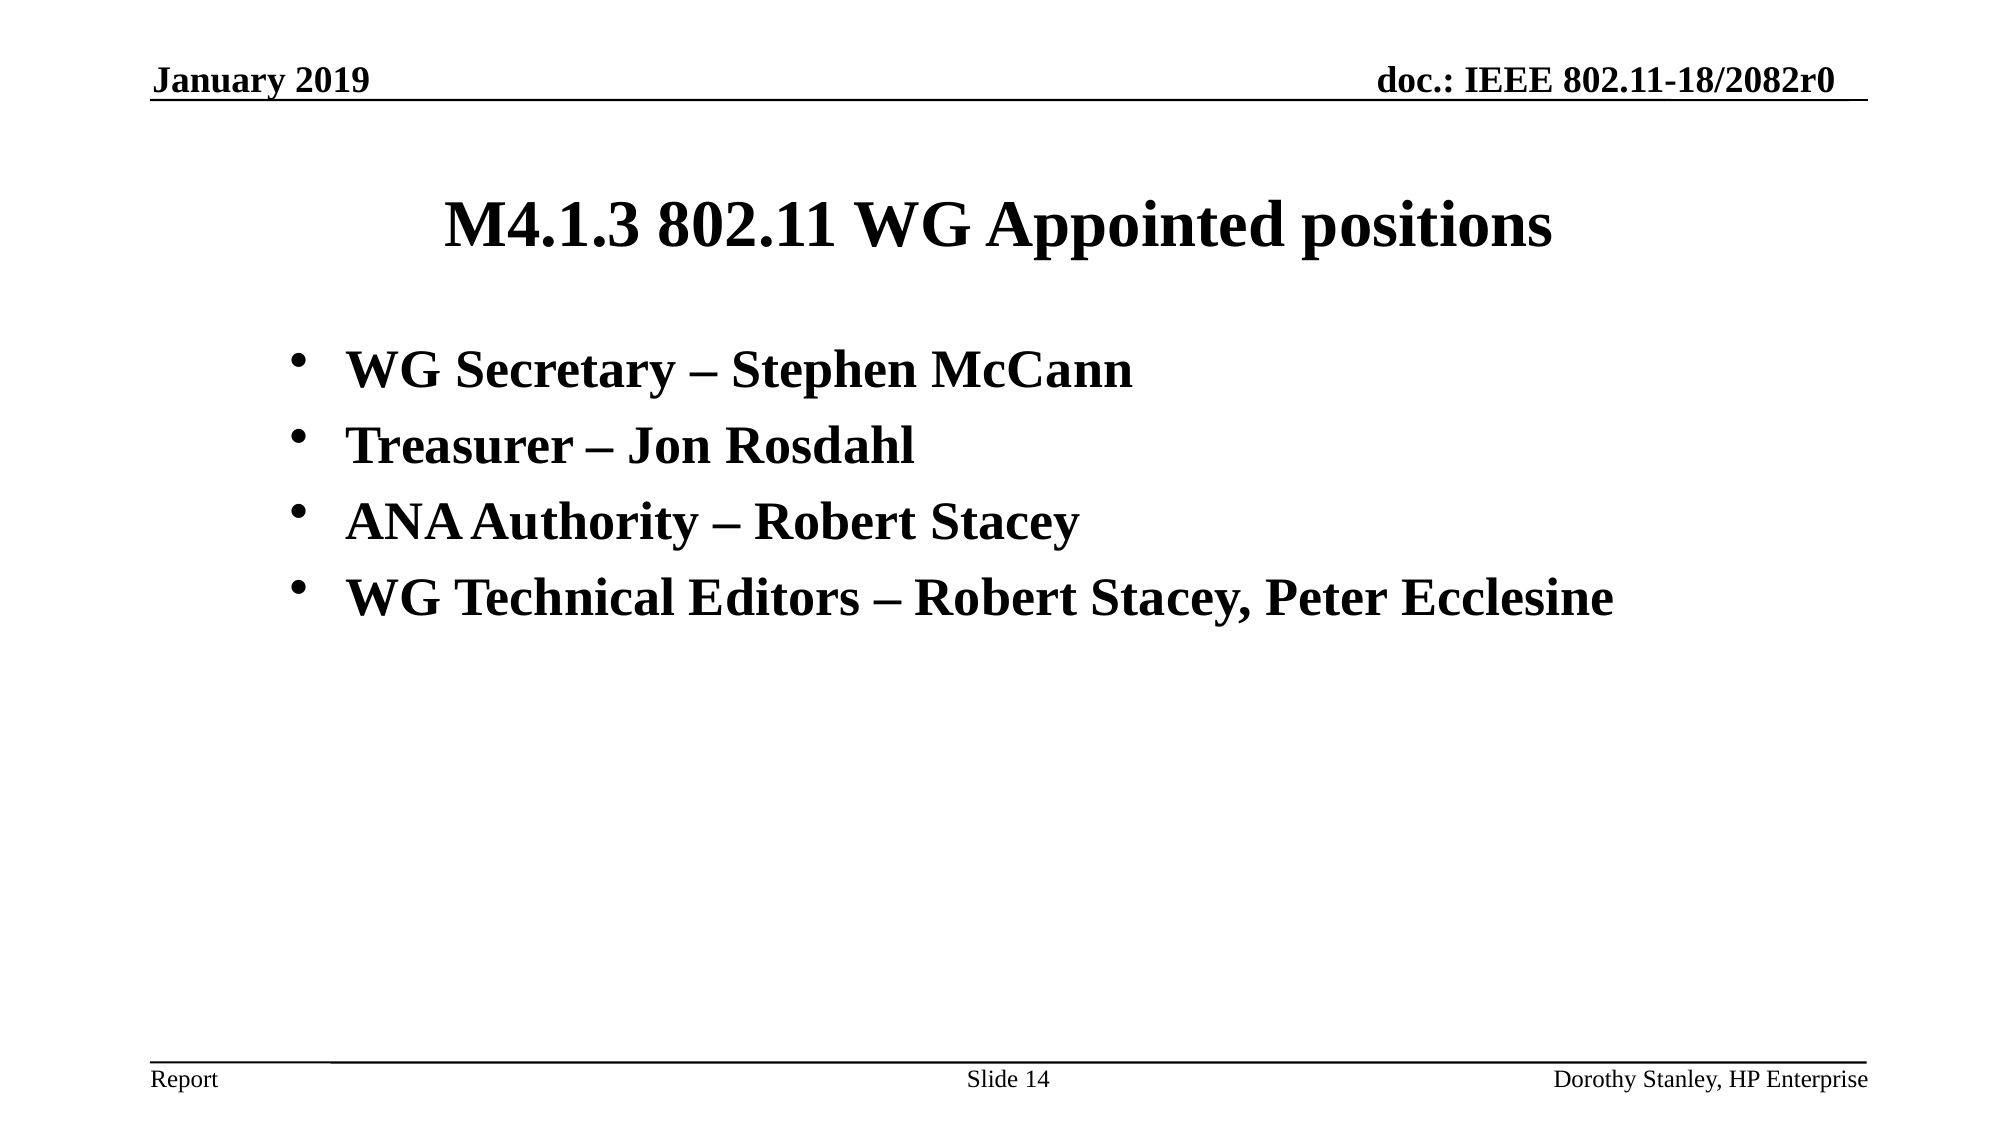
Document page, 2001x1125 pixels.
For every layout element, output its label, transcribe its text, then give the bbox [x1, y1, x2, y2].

title M4.1.3 802.11 WG Appointed positions [362, 152, 1638, 288]
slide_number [152, 54, 406, 101]
footer Dorothy Stanley, HP Enterprise [1512, 1061, 1869, 1093]
slide_number Slide 14 [964, 1061, 1053, 1093]
list WG Secretary – Stephen McCann Treasurer – Jon Rosdahl ANA Authority – Robert Stacey WG Technical Editors – Robert Stacey, Peter Ecclesine [274, 326, 1750, 1002]
